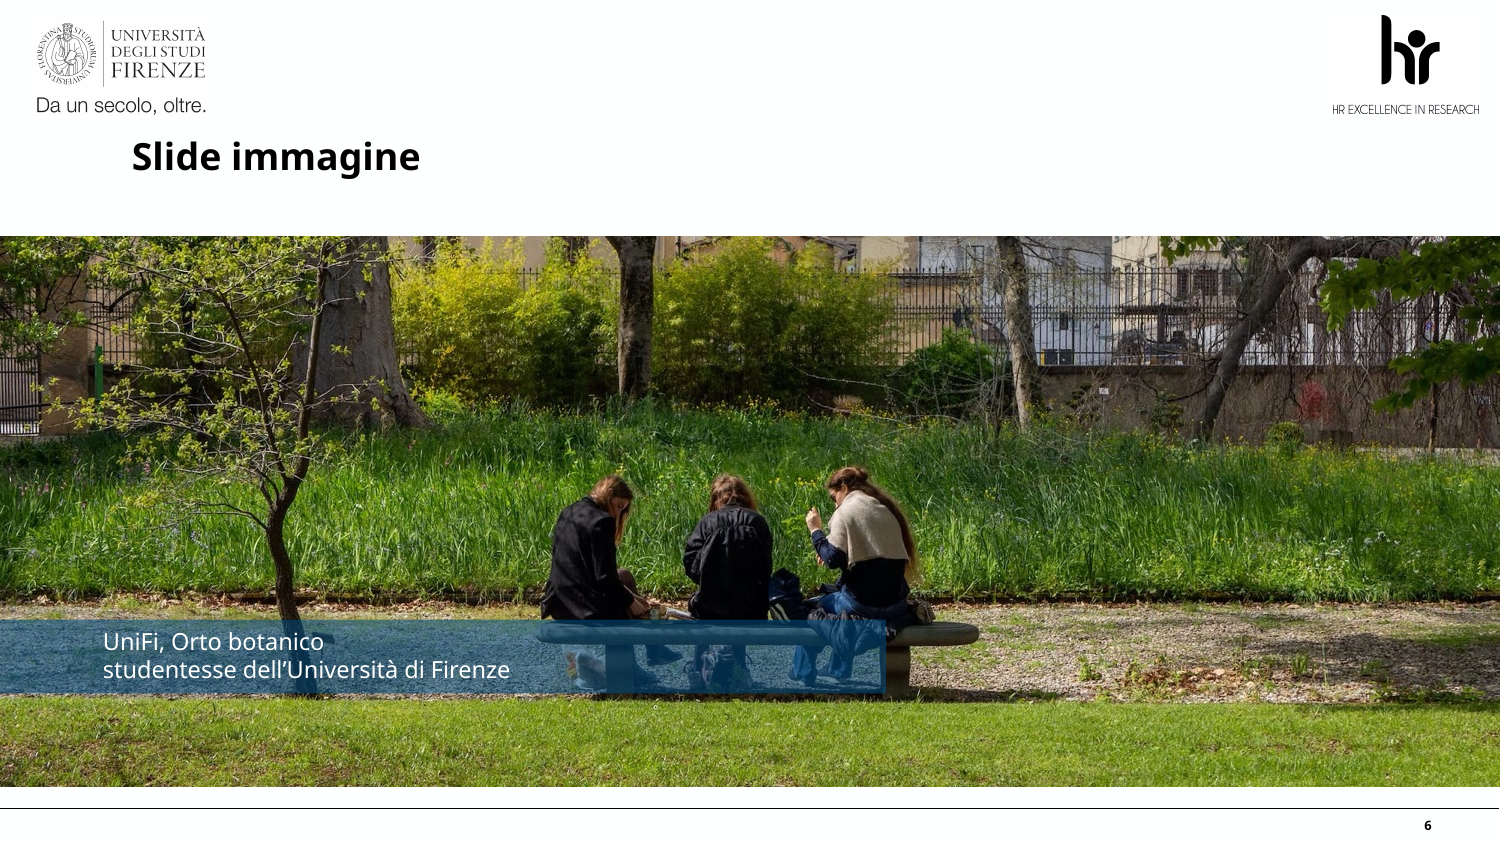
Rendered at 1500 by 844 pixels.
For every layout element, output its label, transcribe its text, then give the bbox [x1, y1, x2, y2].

picture [33, 17, 209, 116]
picture [0, 236, 1500, 787]
title Slide immagine [117, 116, 1462, 223]
picture [1333, 15, 1479, 114]
